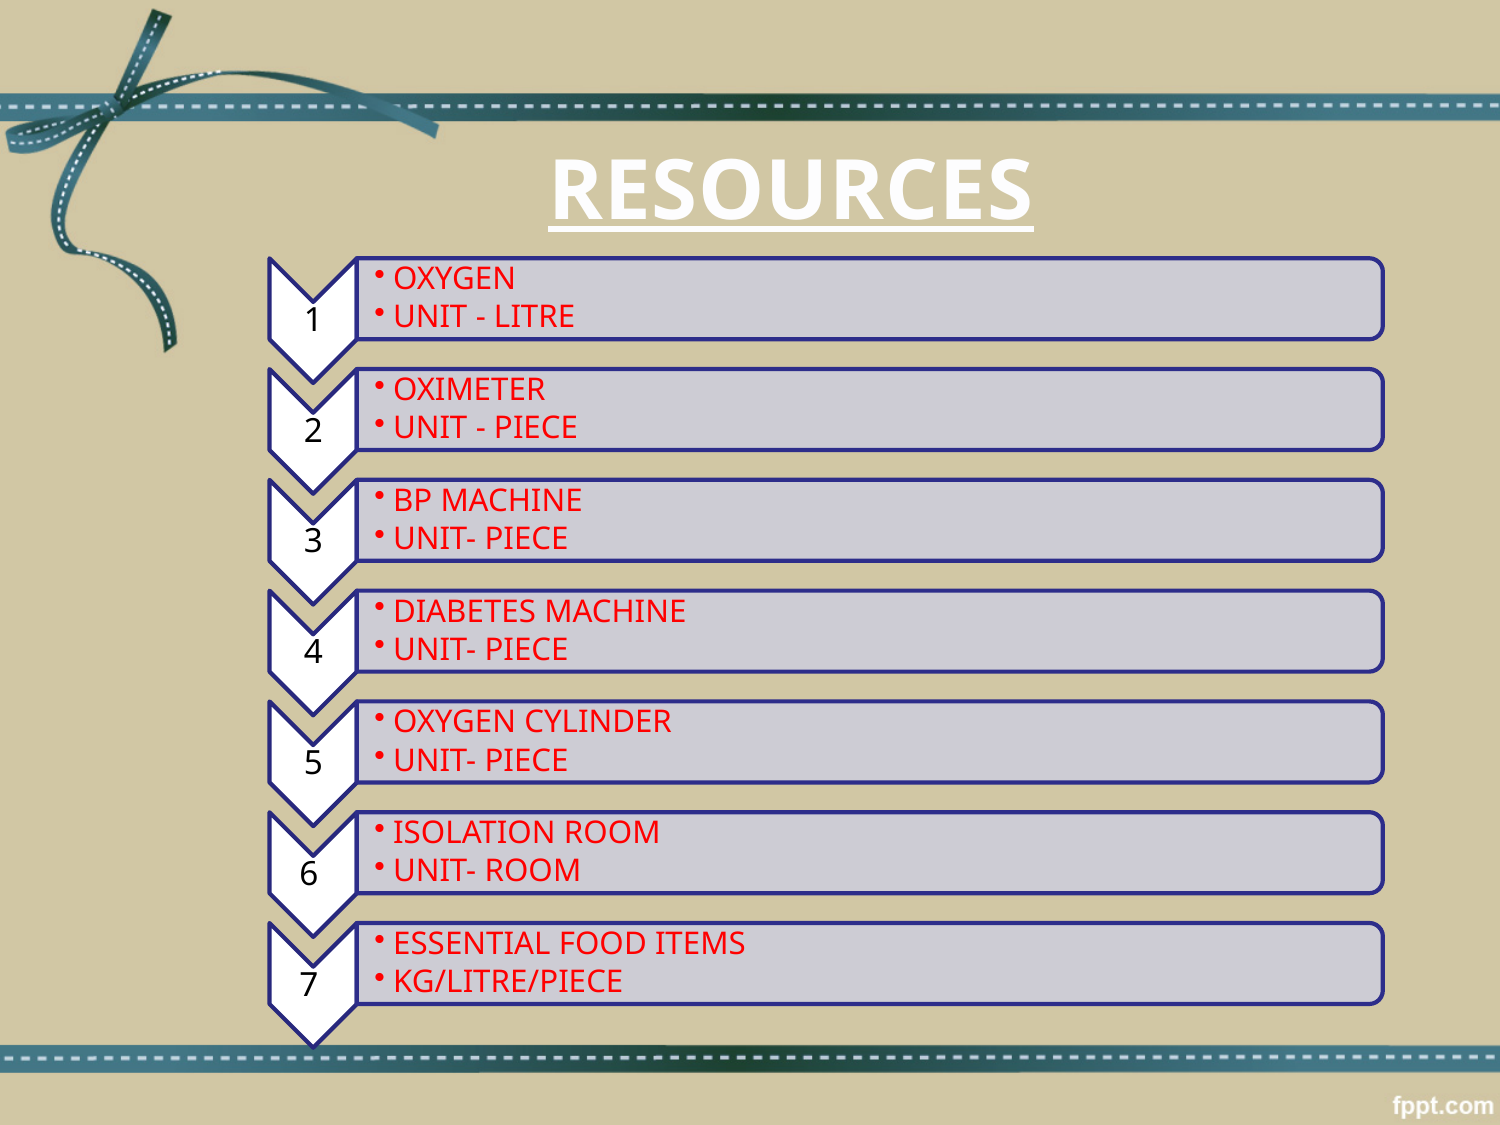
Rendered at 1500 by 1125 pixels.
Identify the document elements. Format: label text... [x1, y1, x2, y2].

picture [0, 0, 1500, 1125]
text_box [269, 257, 1383, 1049]
text_box RESOURCES [199, 128, 1383, 244]
